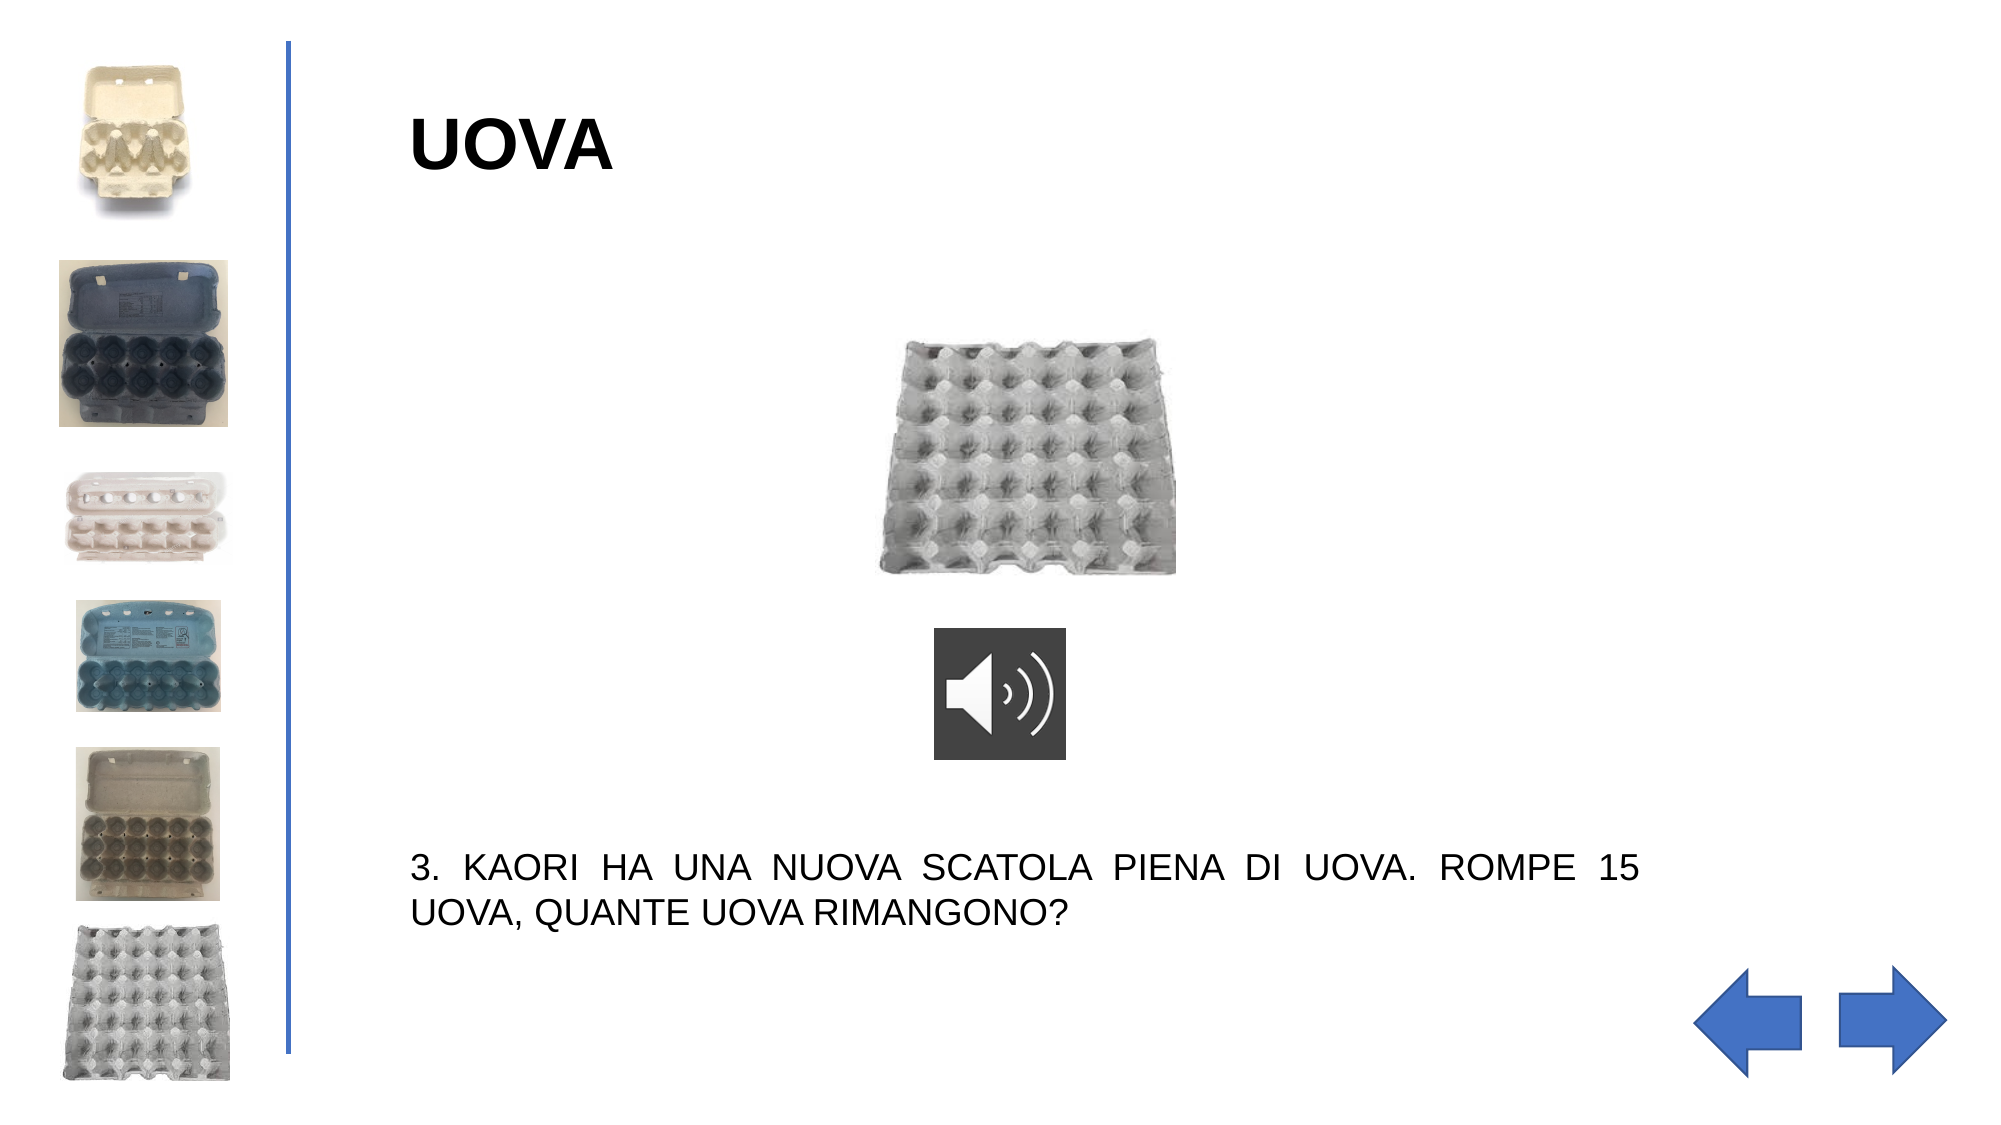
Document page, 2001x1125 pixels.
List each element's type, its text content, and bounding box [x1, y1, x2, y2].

picture [76, 600, 221, 712]
text_box UOVA [394, 89, 631, 192]
text_box [1693, 967, 1802, 1079]
picture [59, 260, 228, 428]
text_box 3. KAORI HA UNA NUOVA SCATOLA PIENA DI UOVA. ROMPE 15 UOVA, QUANTE UOVA RIMANGONO? [395, 835, 1656, 986]
picture [64, 33, 206, 249]
picture [60, 917, 230, 1092]
picture [64, 472, 233, 565]
picture [70, 747, 225, 901]
text_box [1838, 964, 1948, 1076]
picture [875, 329, 1176, 592]
picture [933, 627, 1067, 761]
